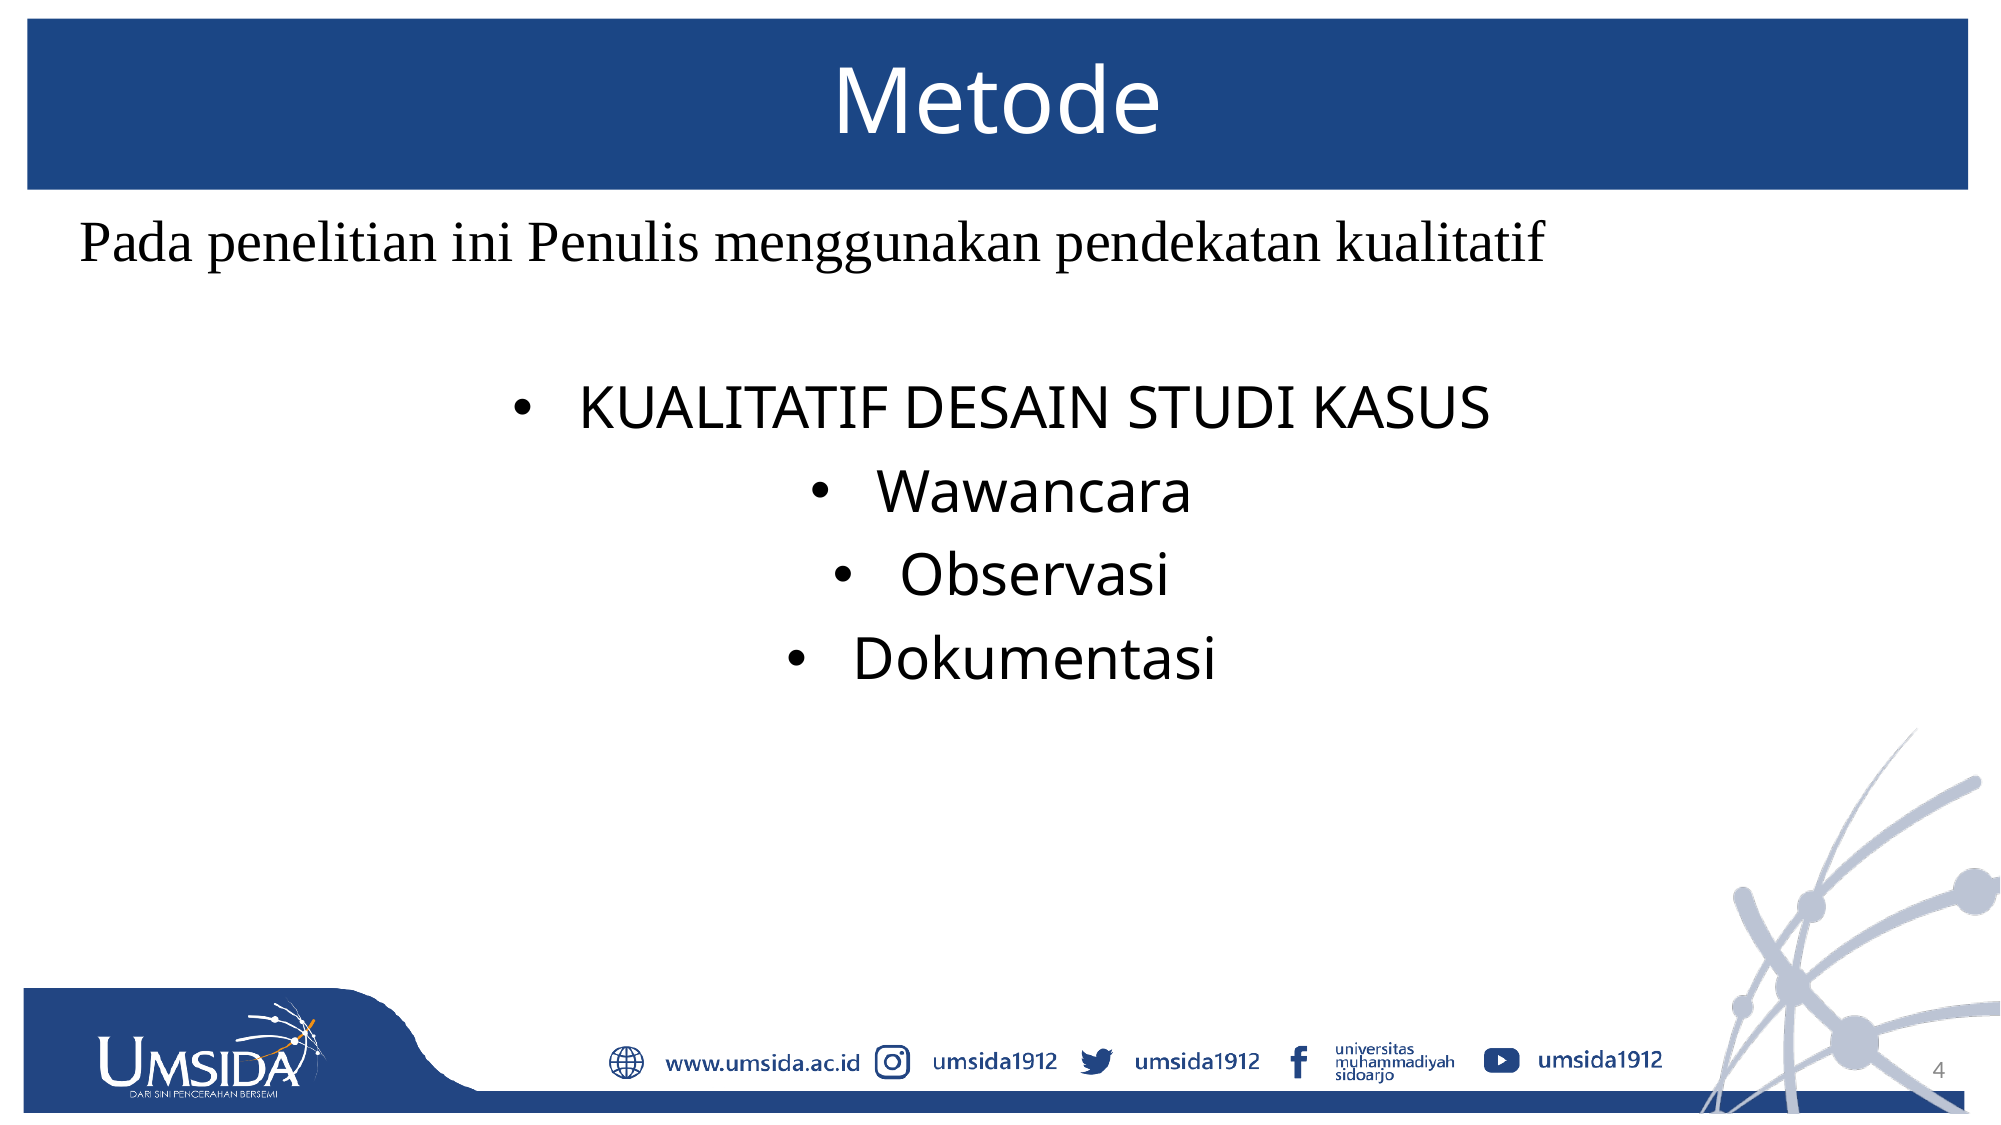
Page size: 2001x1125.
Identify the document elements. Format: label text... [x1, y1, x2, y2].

picture [23, 51, 2001, 1114]
title Metode [27, 18, 1969, 190]
list Pada penelitian ini Penulis menggunakan pendekatan kualitatif KUALITATIF DESAIN STUDI KASUS Wawancara Observasi Dokumentasi [27, 203, 1969, 1039]
